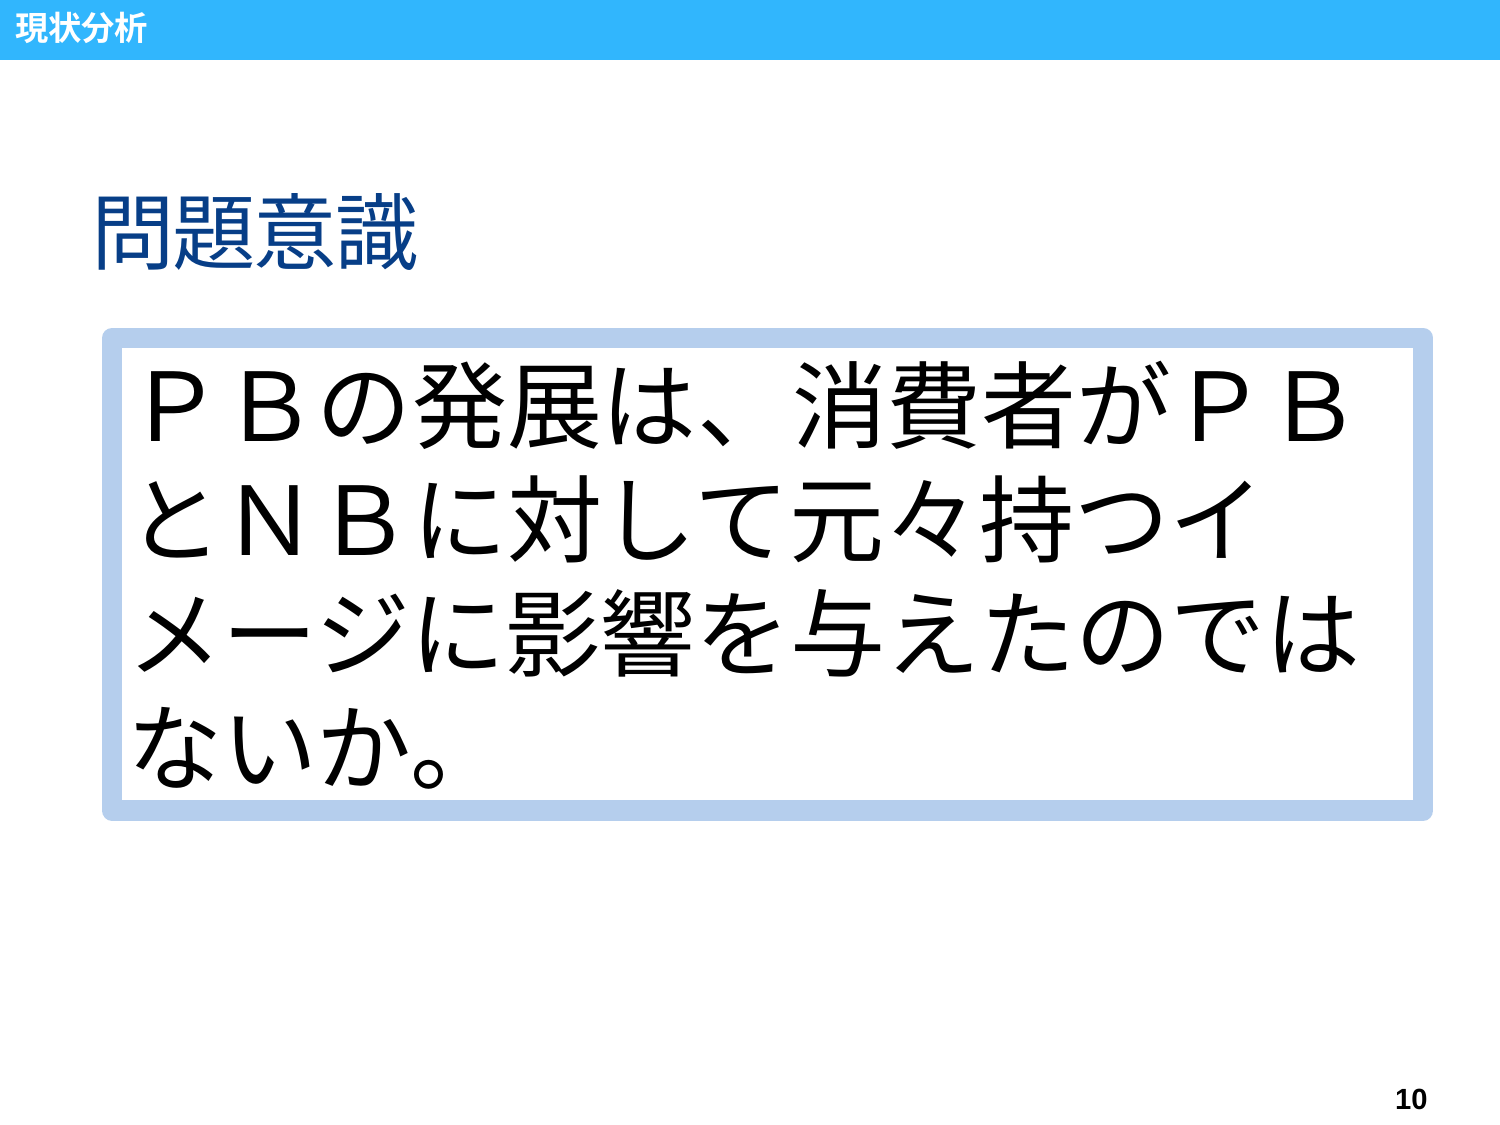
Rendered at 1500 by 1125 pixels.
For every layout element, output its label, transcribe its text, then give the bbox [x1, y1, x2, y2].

slide_number 10 [1323, 1071, 1499, 1125]
footer 現状分析 [0, 0, 675, 54]
list ＰＢの発展は、消費者がＰＢとＮＢに対して元々持つイメージに影響を与えたのではないか。 [110, 336, 1425, 813]
title 問題意識 [76, 149, 1427, 312]
